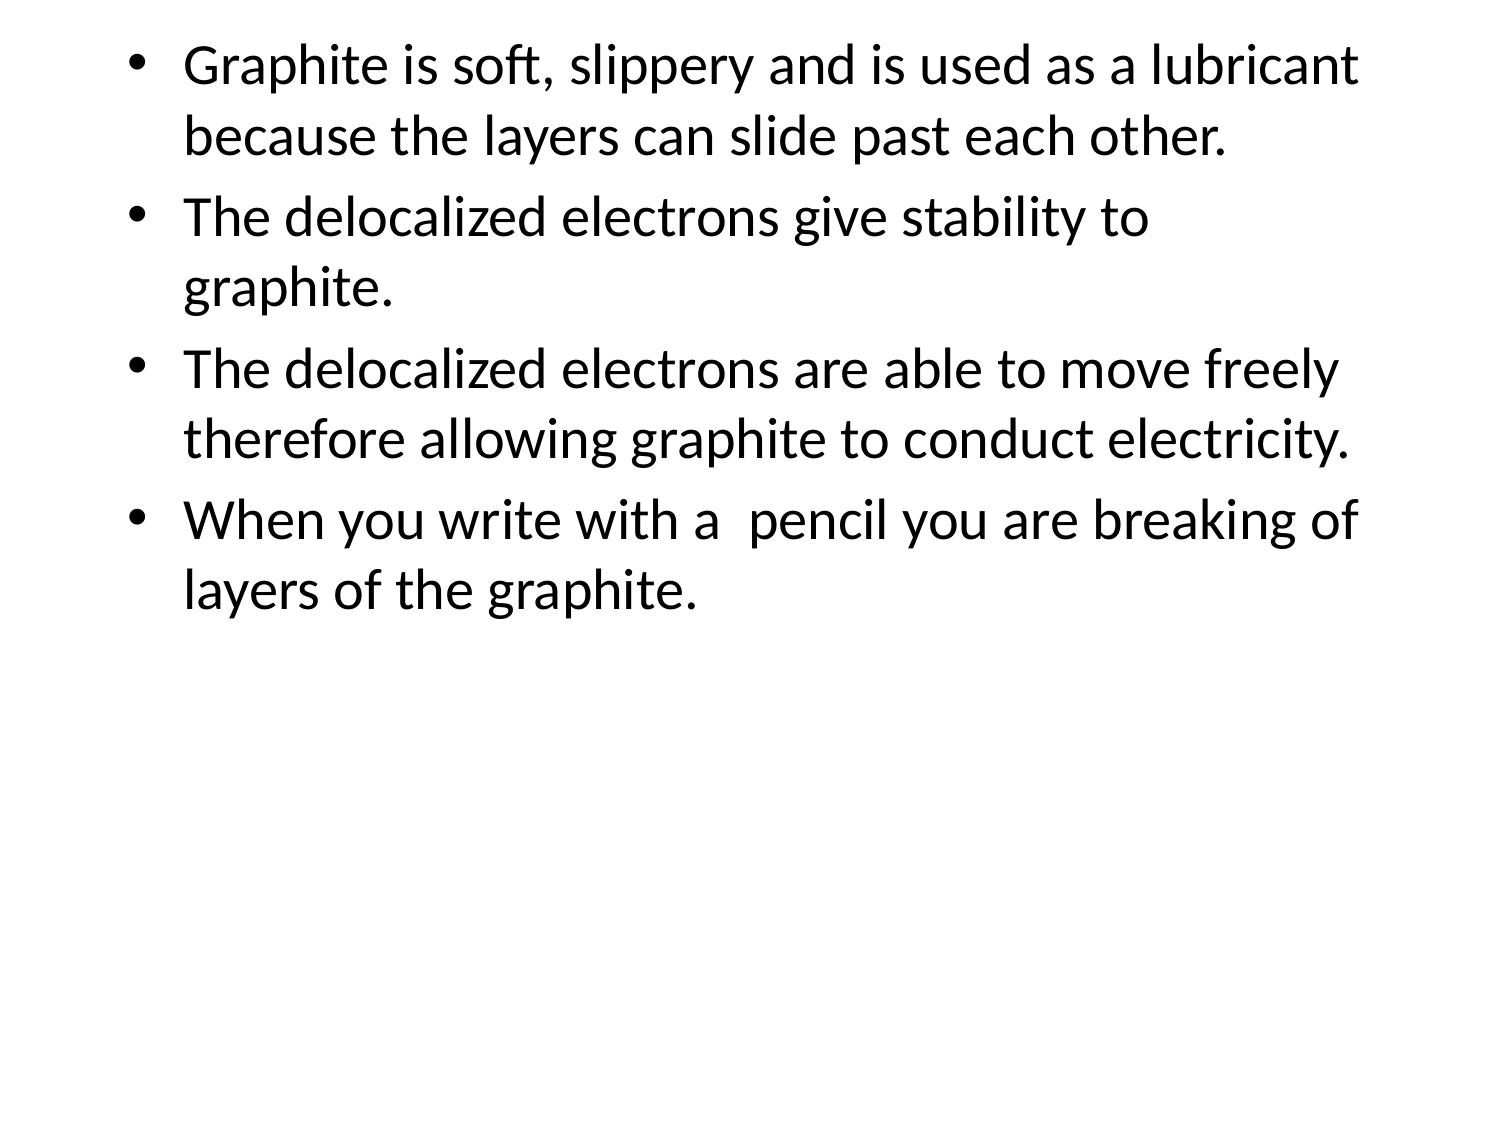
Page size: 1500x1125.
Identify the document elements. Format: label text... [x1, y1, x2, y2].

list Graphite is soft, slippery and is used as a lubricant because the layers can slide past each other. The delocalized electrons give stability to graphite. The delocalized electrons are able to move freely therefore allowing graphite to conduct electricity. When you write with a pencil you are breaking of layers of the graphite. [112, 18, 1388, 757]
